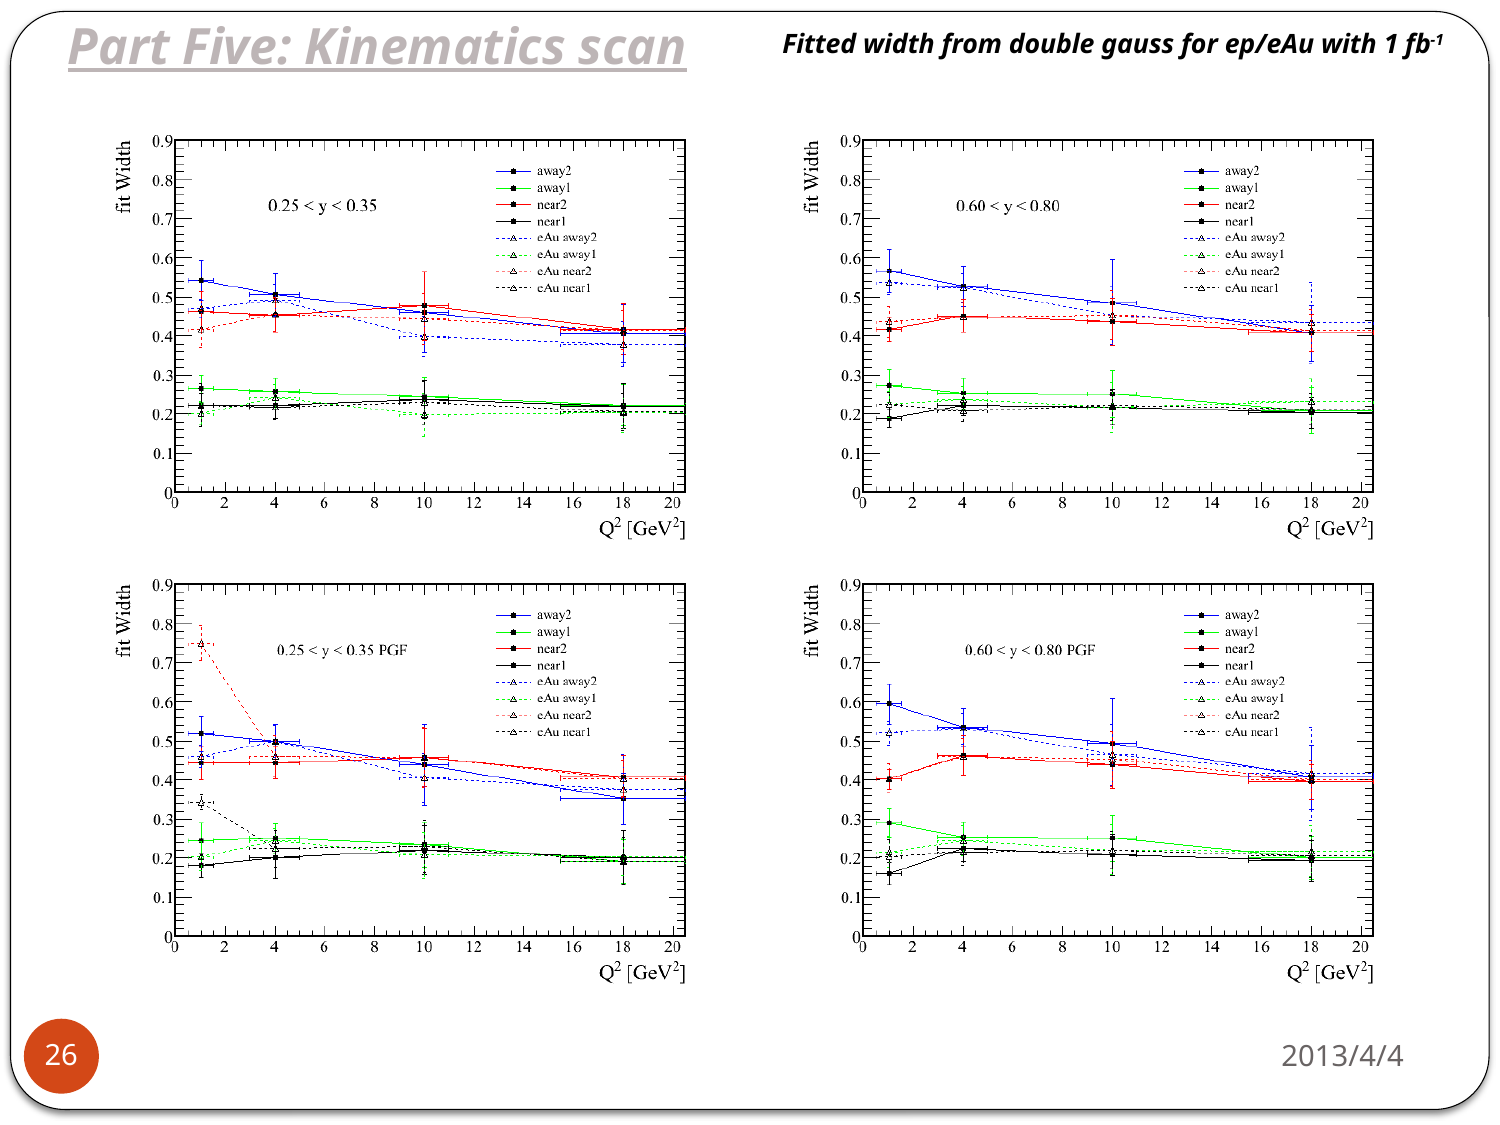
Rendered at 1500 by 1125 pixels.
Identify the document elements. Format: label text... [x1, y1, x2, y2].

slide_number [1012, 1016, 1419, 1094]
slide_number 26 [23, 1018, 99, 1094]
picture [97, 117, 751, 1008]
list Fitted width from double gauss for ep/eAu with 1 fb-1 [750, 19, 1459, 80]
title Part Five: Kinematics scan [53, 6, 703, 161]
picture [785, 117, 1439, 1008]
